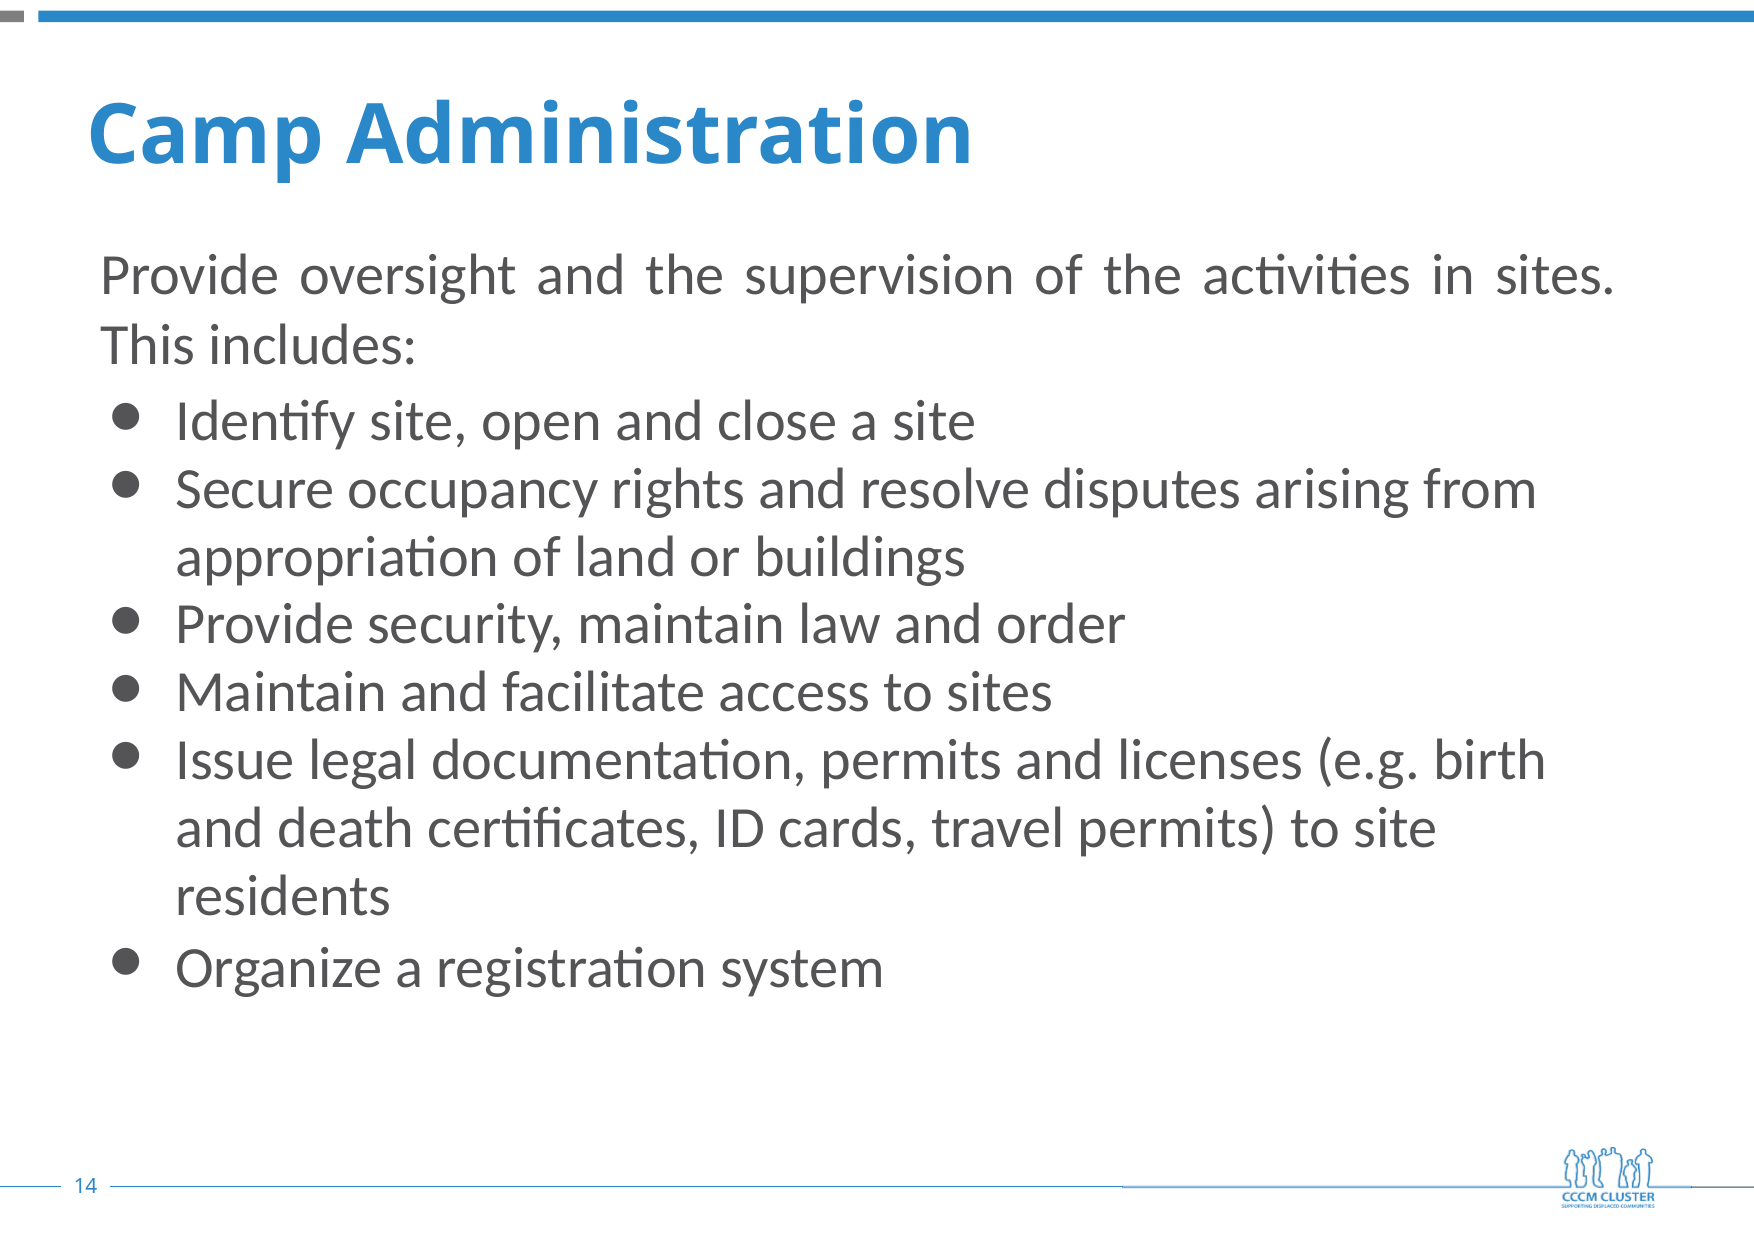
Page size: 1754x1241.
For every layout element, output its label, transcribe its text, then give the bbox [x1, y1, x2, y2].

title Camp Administration [71, 73, 1728, 195]
picture [0, 1147, 1754, 1209]
list Provide oversight and the supervision of the activities in sites. This includes: Identify site, open and close a site Secure occupancy rights and resolve disputes arising from appropriation of land or buildings Provide security, maintain law and order Maintain and facilitate access to sites Issue legal documentation, permits and licenses (e.g. birth and death certificates, ID cards, travel permits) to site residents Organize a registration system [85, 228, 1633, 1096]
